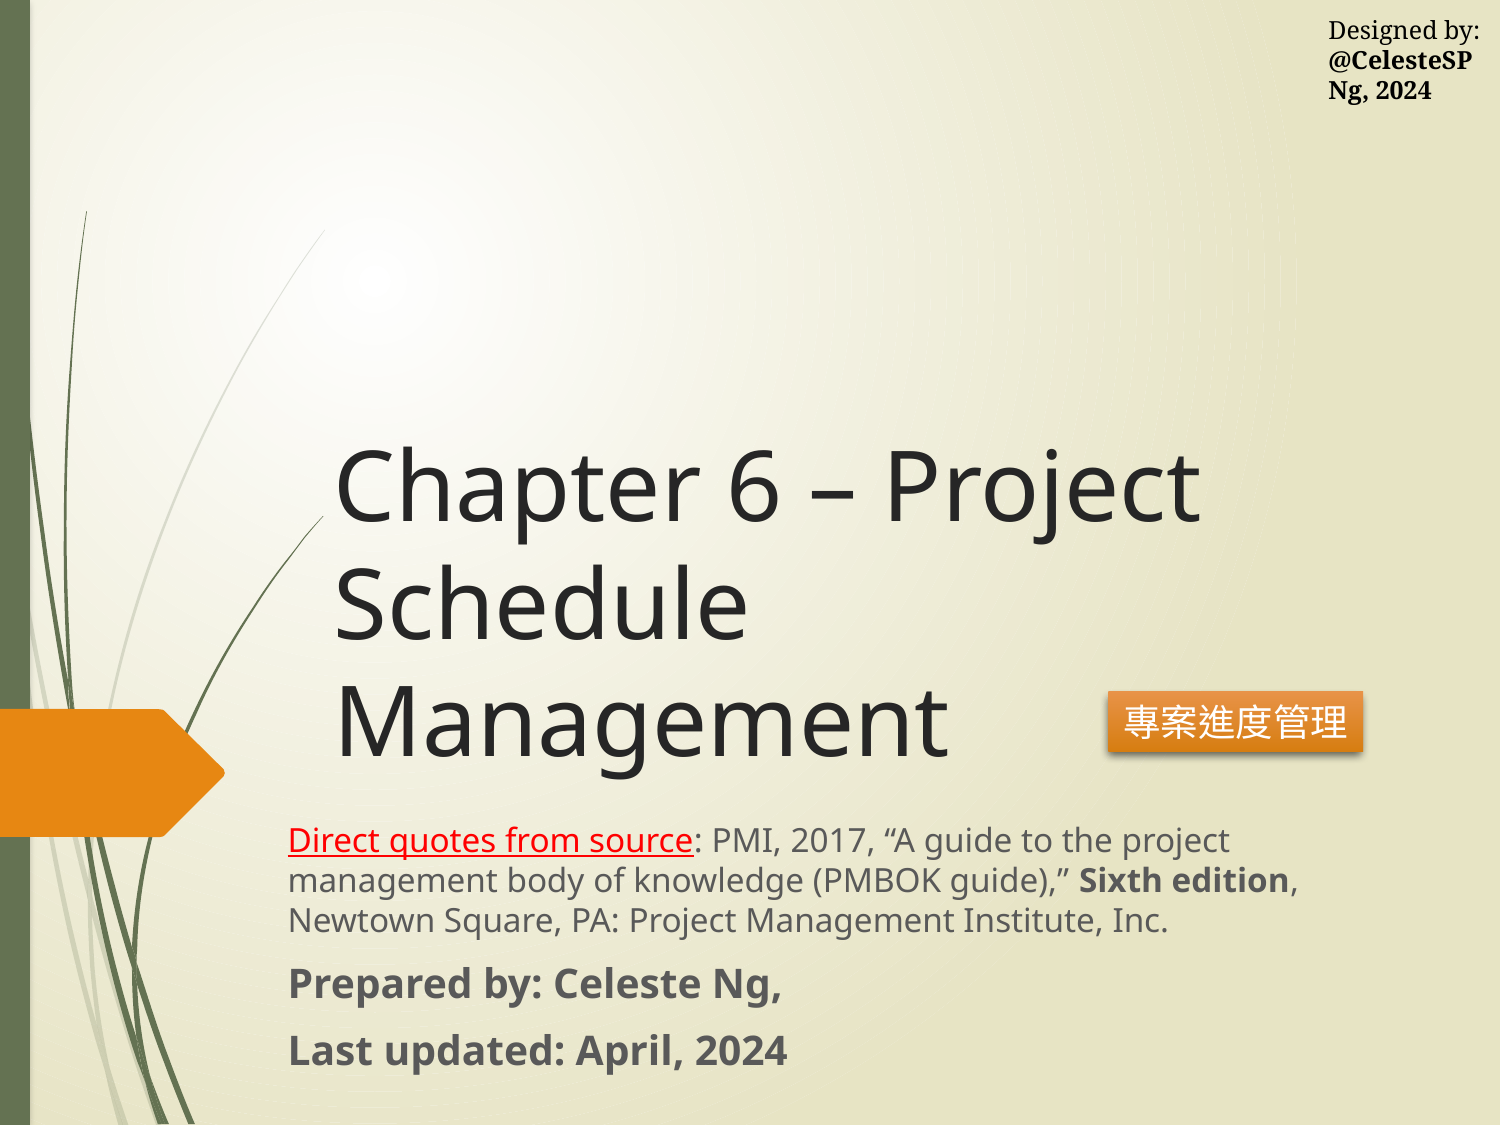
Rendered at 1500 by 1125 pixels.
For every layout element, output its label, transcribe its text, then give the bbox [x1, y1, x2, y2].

title Chapter 6 – Project Schedule Management [318, 412, 1402, 784]
text_box 專案進度管理 [1108, 691, 1364, 752]
subtitle Direct quotes from source: PMI, 2017, “A guide to the project management body of knowledge (PMBOK guide),” Sixth edition, Newtown Square, PA: Project Management Institute, Inc. Prepared by: Celeste Ng, Last updated: April, 2024 [272, 811, 1465, 1084]
